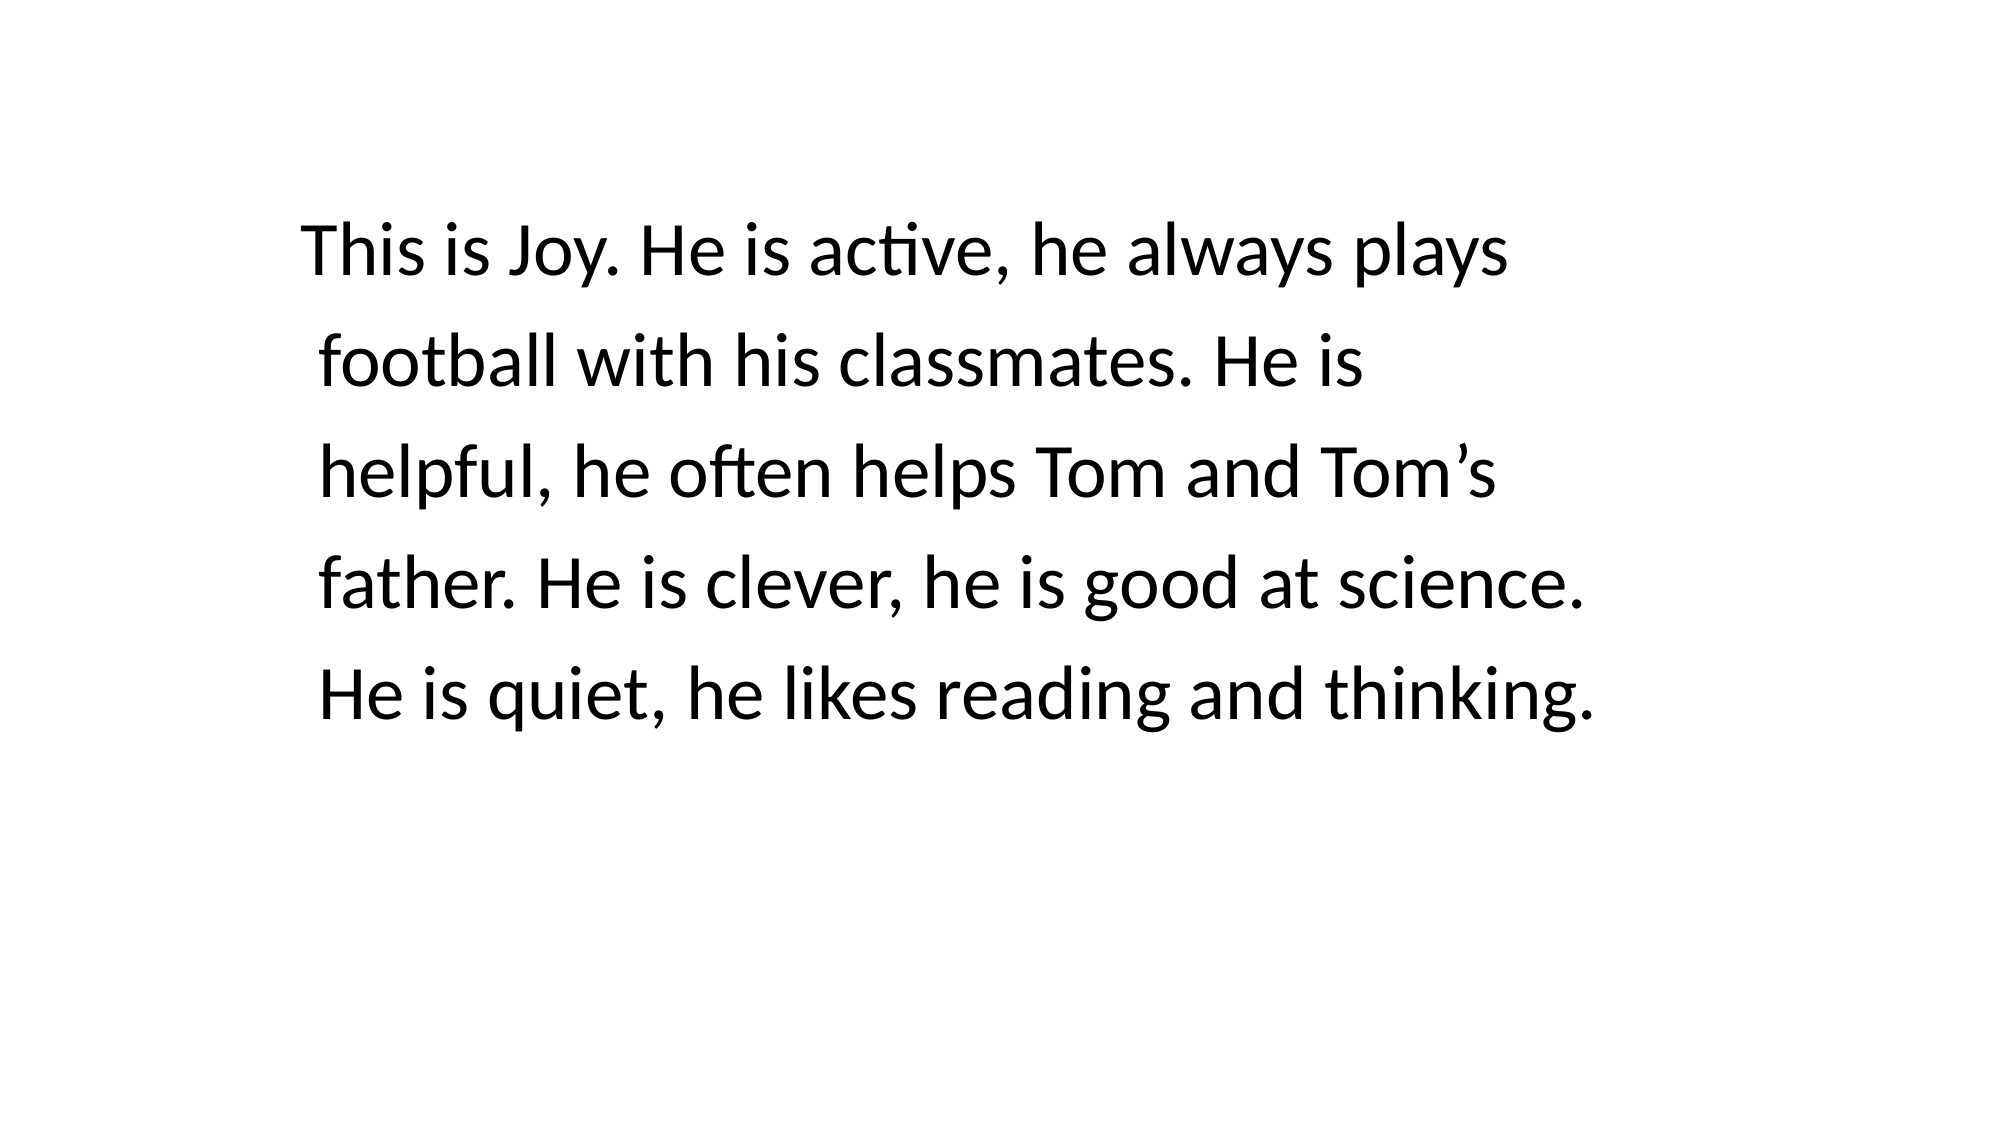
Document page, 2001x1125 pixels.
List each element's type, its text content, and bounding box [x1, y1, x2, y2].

text_box This is Joy. He is active, he always plays football with his classmates. He is helpful, he often helps Tom and Tom’s father. He is clever, he is good at science. He is quiet, he likes reading and thinking. [286, 172, 1614, 743]
